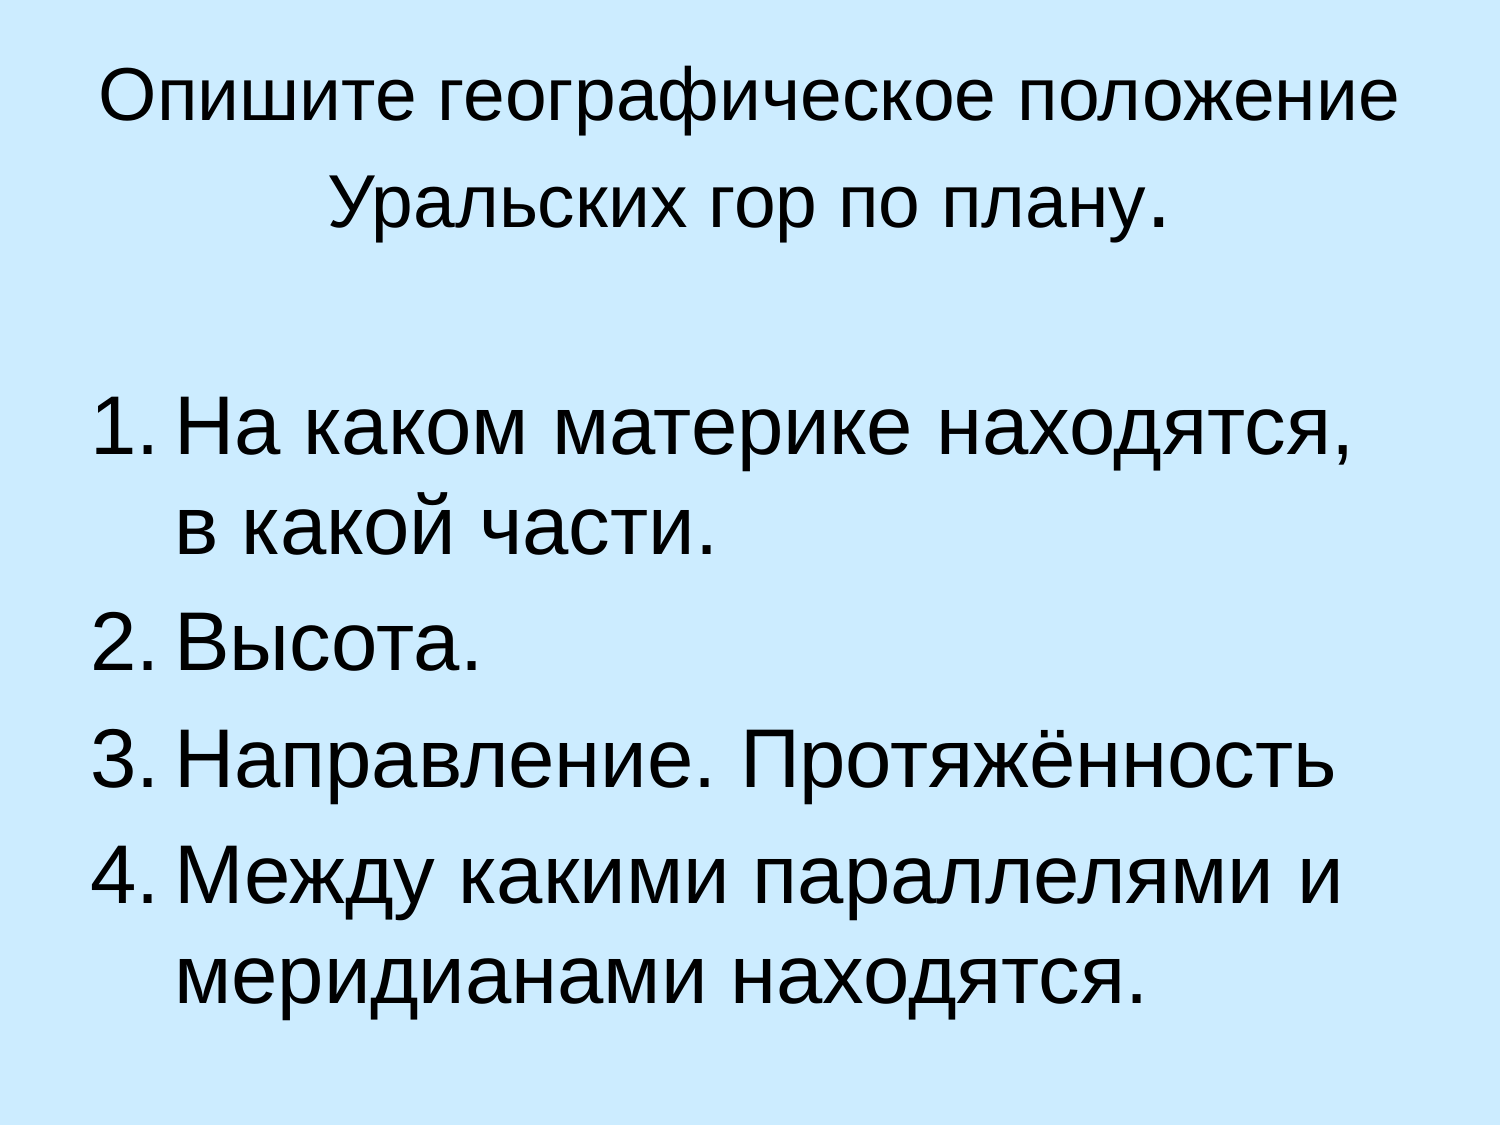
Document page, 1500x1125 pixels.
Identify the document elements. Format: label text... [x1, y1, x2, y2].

list На каком материке находятся, в какой части. Высота. Направление. Протяжённость Между какими параллелями и меридианами находятся. [74, 363, 1426, 1044]
title Опишите географическое положение Уральских гор по плану. [74, 44, 1426, 247]
